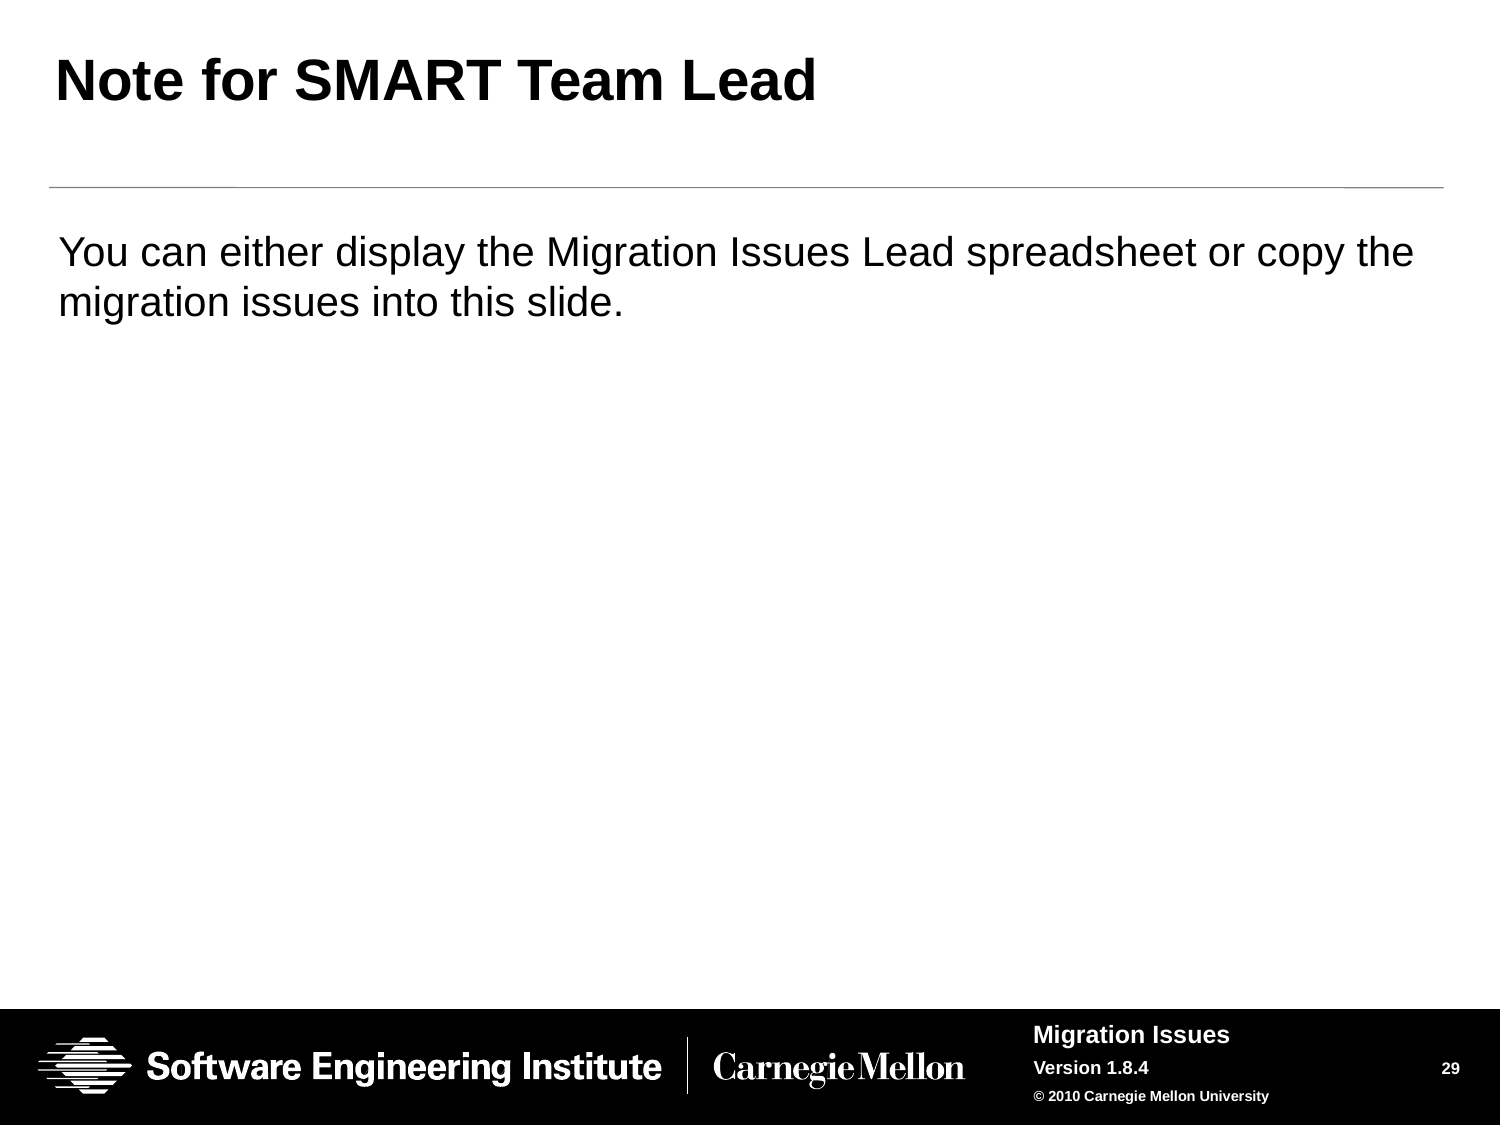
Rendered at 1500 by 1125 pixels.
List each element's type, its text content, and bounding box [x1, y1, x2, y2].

text_box Migration Issues [1018, 1010, 1246, 1056]
title Note for SMART Team Lead [55, 49, 1451, 114]
list You can either display the Migration Issues Lead spreadsheet or copy the migration issues into this slide. [58, 224, 1438, 953]
